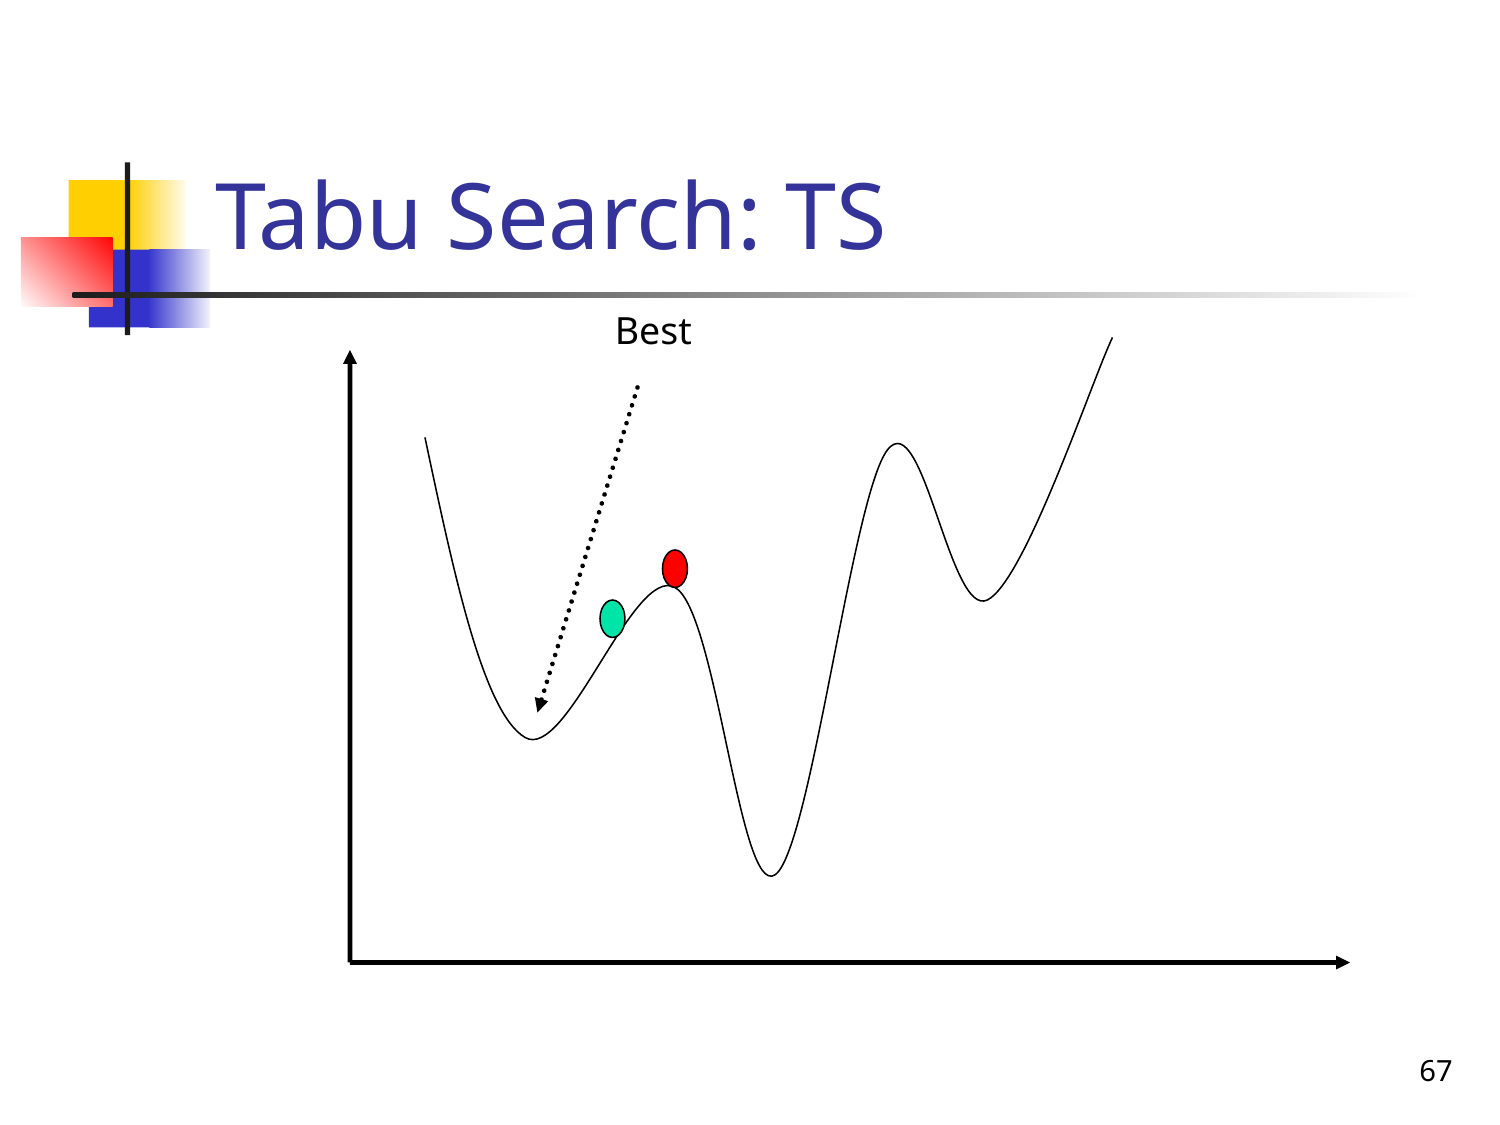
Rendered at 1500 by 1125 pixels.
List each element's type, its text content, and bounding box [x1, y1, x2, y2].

text_box [424, 337, 1113, 877]
text_box [662, 549, 688, 588]
slide_number 67 [1154, 1023, 1468, 1100]
text_box Best [600, 299, 775, 360]
title Tabu Search: TS [199, 140, 1479, 276]
text_box [343, 349, 357, 962]
text_box [349, 956, 1351, 969]
text_box [535, 698, 548, 713]
text_box [600, 600, 625, 638]
